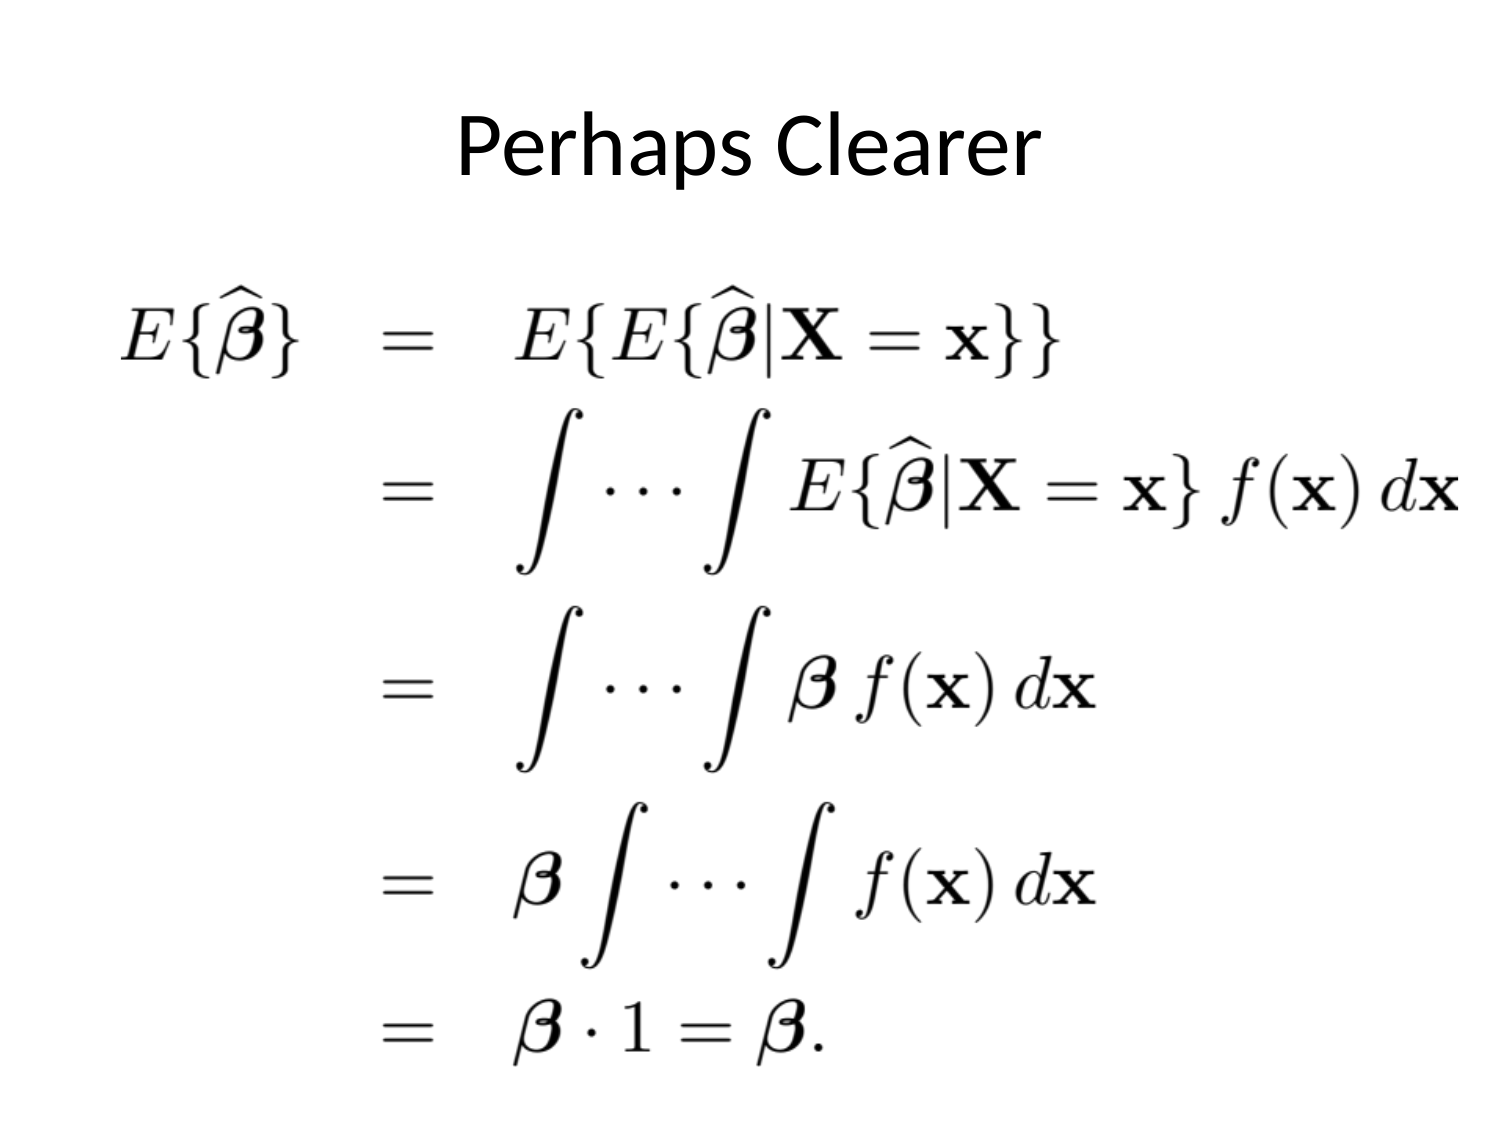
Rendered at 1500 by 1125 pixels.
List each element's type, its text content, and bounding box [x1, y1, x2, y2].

picture [120, 283, 1459, 1067]
title Perhaps Clearer [75, 45, 1425, 233]
